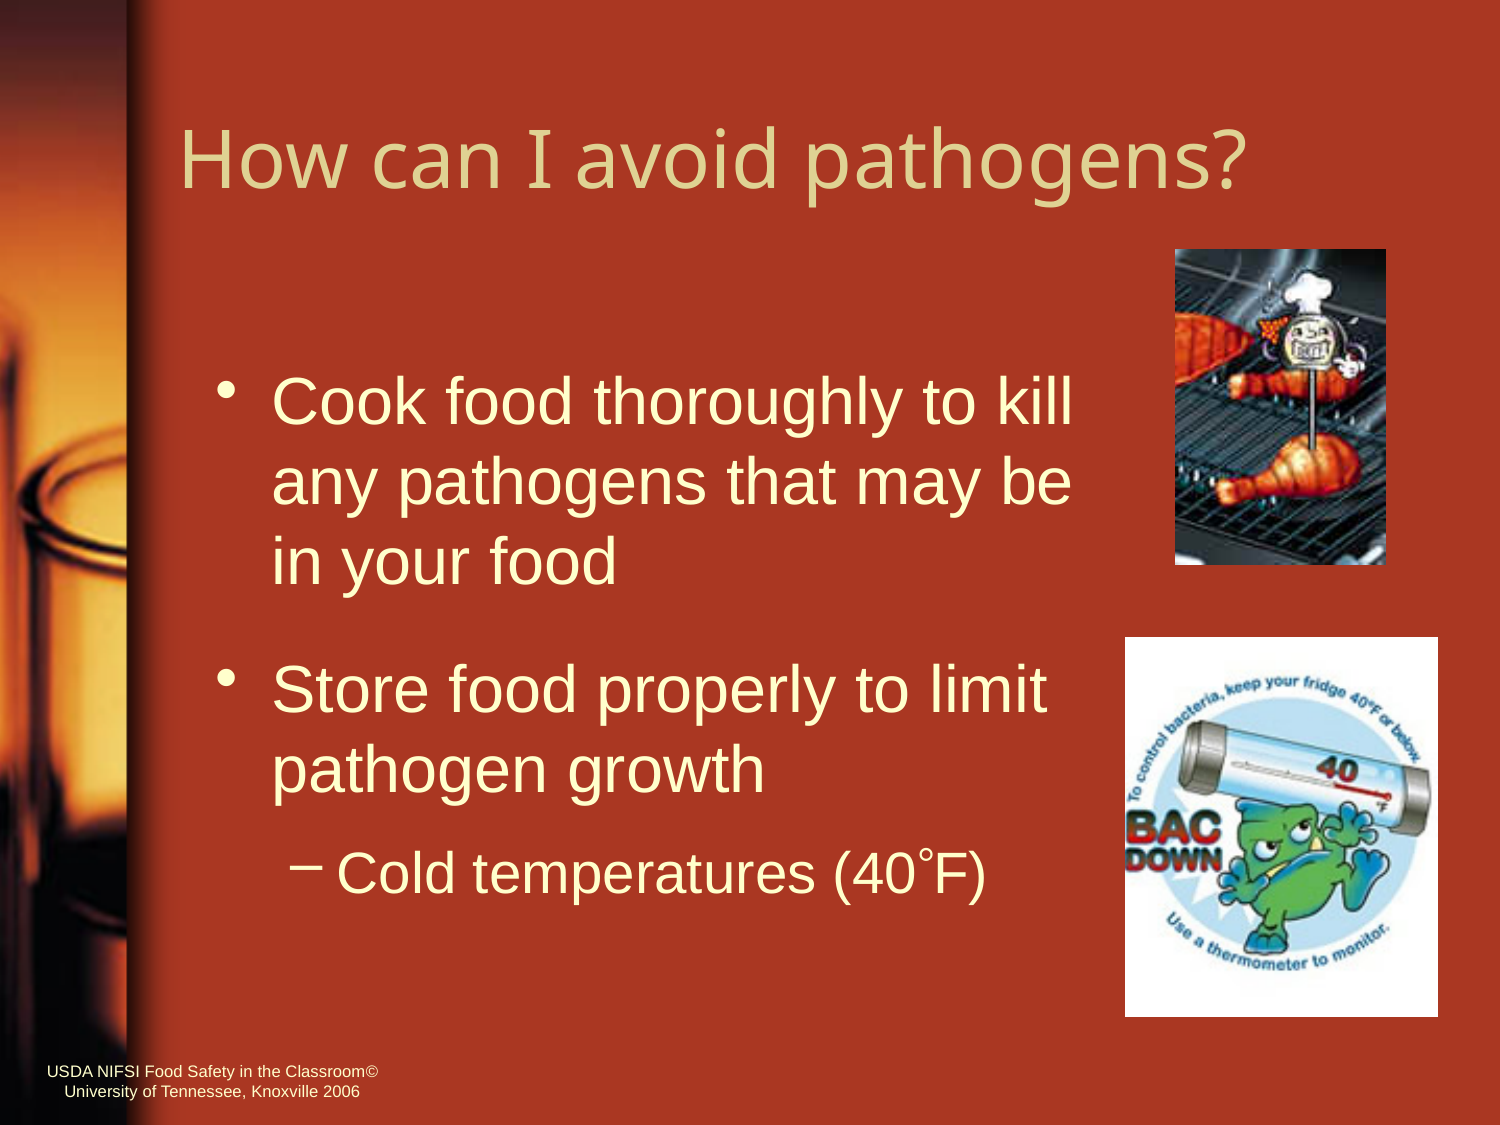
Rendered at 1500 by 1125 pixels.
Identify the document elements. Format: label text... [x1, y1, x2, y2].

text_box USDA NIFSI Food Safety in the Classroom© University of Tennessee, Knoxville 2006 [0, 1037, 500, 1125]
picture [0, 0, 1500, 1125]
title How can I avoid pathogens? [162, 74, 1463, 238]
list Cook food thoroughly to kill any pathogens that may be in your food Store food properly to limit pathogen growth Cold temperatures (40F) [199, 349, 1151, 1001]
